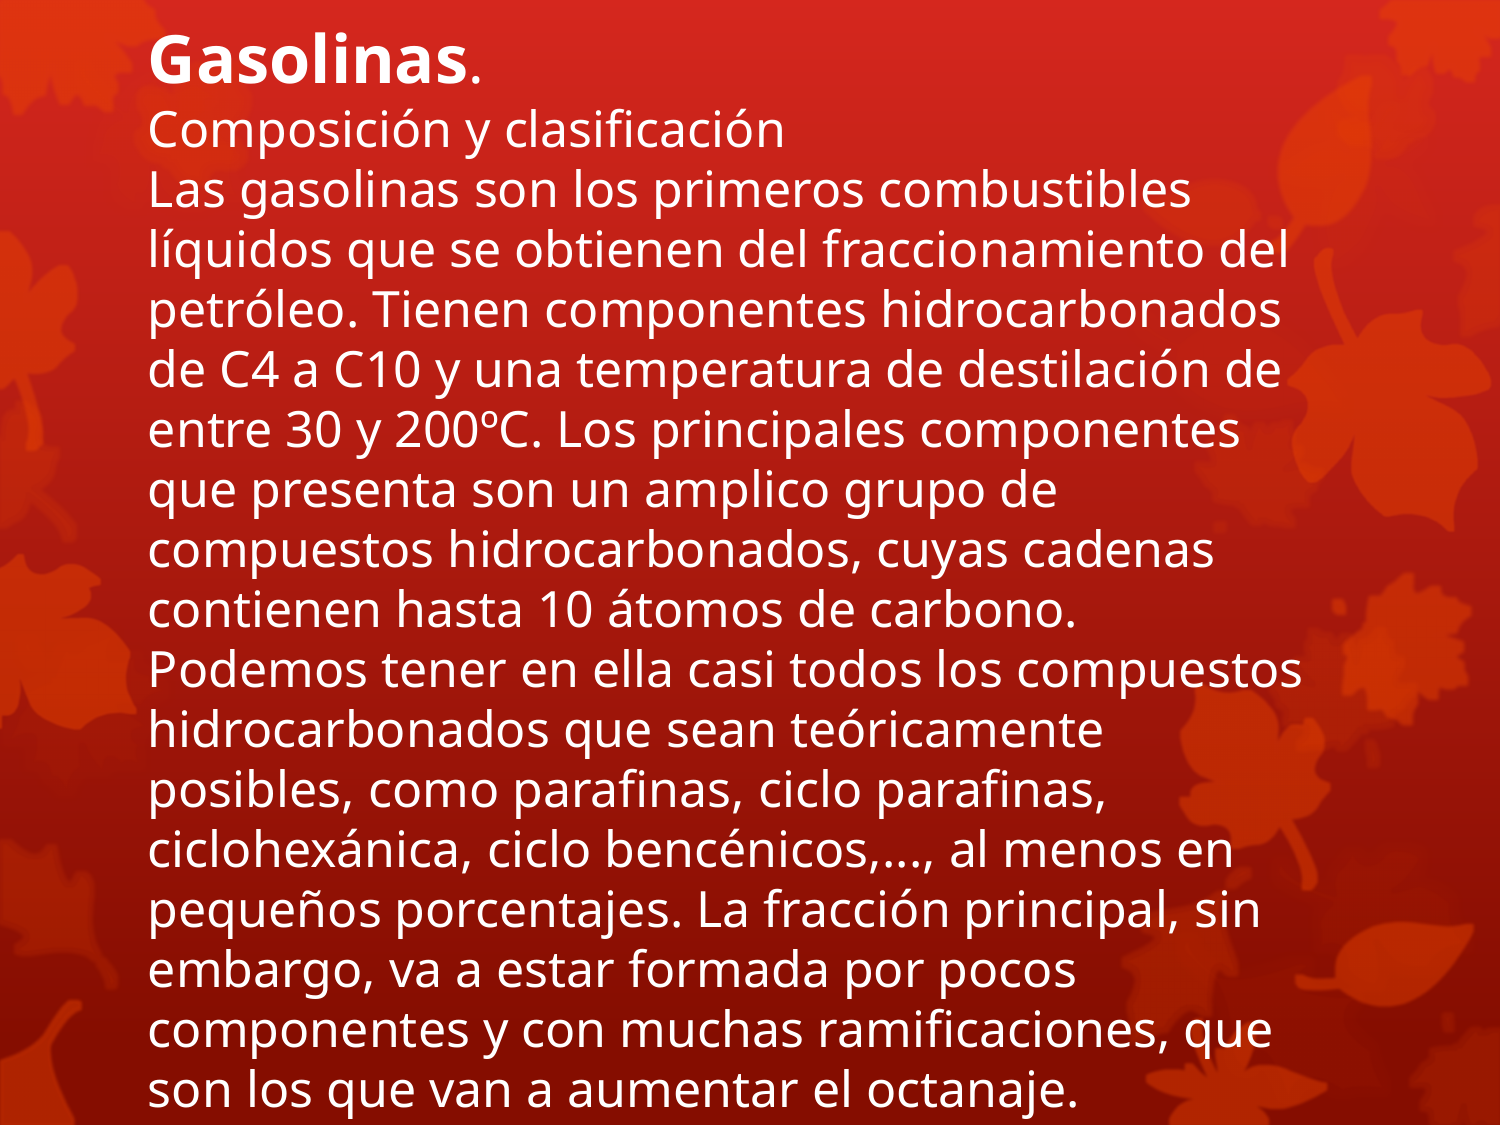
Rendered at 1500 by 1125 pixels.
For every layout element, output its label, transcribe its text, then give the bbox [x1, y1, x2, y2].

text_box Gasolinas. Composición y clasificación Las gasolinas son los primeros combustibles líquidos que se obtienen del fraccionamiento del petróleo. Tienen componentes hidrocarbonados de C4 a C10 y una temperatura de destilación de entre 30 y 200ºC. Los principales componentes que presenta son un amplico grupo de compuestos hidrocarbonados, cuyas cadenas contienen hasta 10 átomos de carbono. Podemos tener en ella casi todos los compuestos hidrocarbonados que sean teóricamente posibles, como parafinas, ciclo parafinas, ciclohexánica, ciclo bencénicos,..., al menos en pequeños porcentajes. La fracción principal, sin embargo, va a estar formada por pocos componentes y con muchas ramificaciones, que son los que van a aumentar el octanaje. [133, 9, 1327, 1125]
